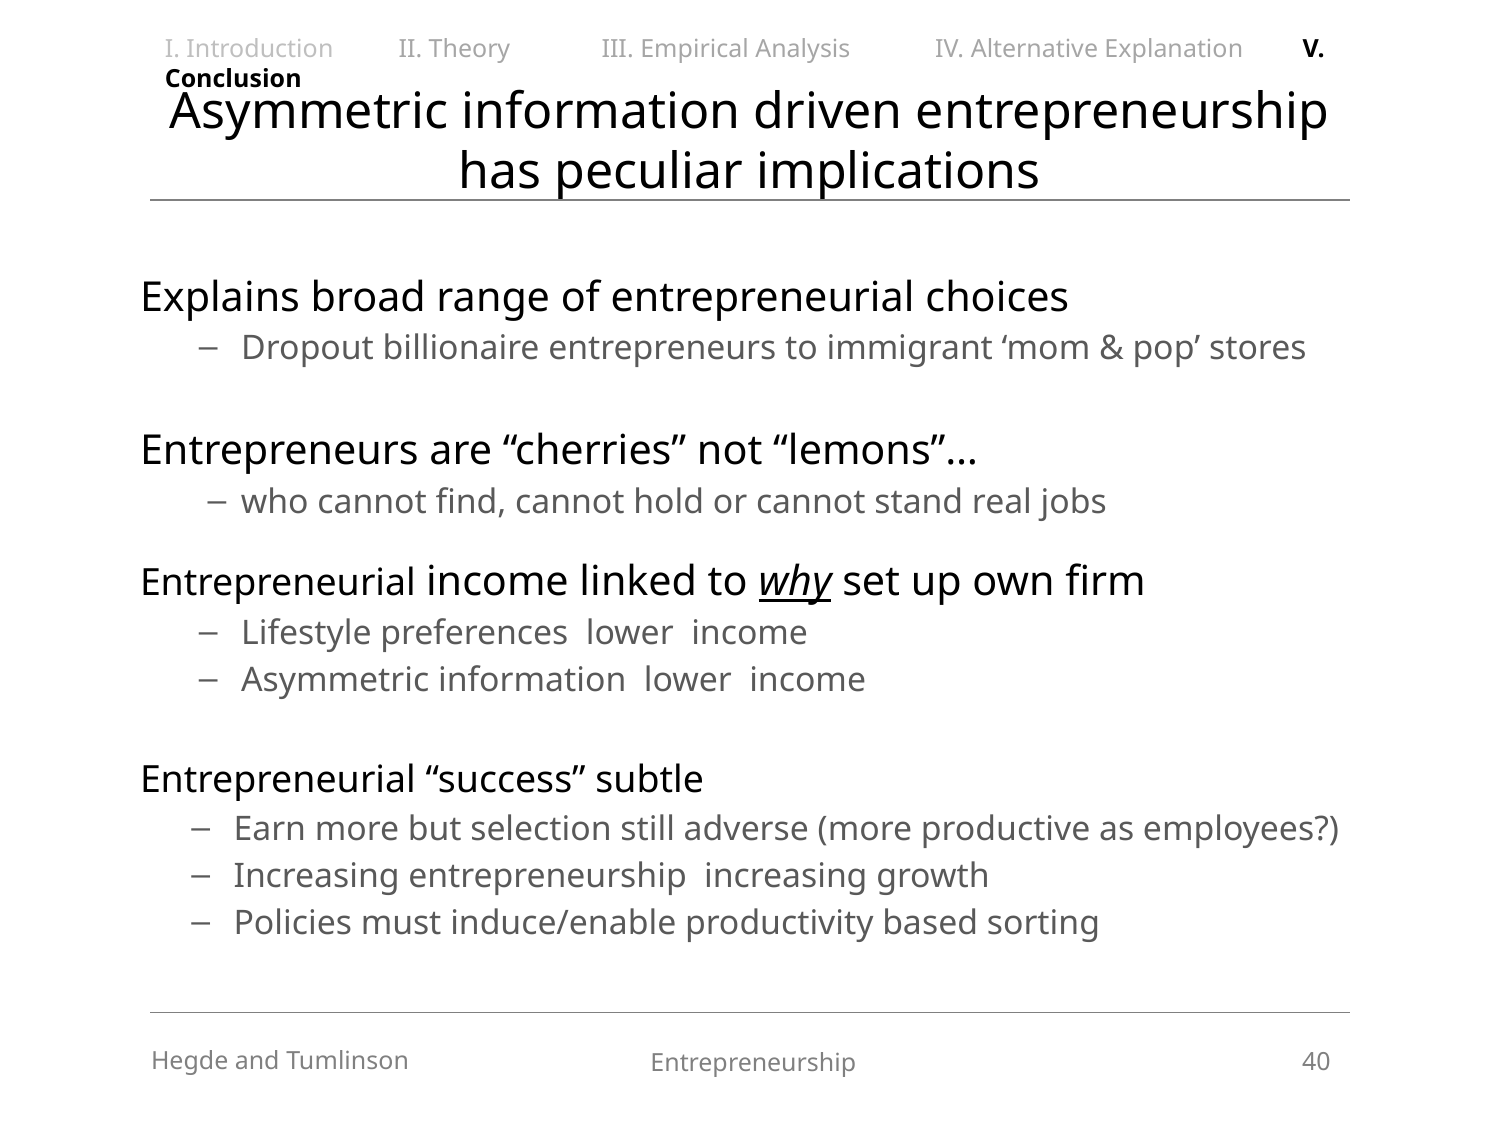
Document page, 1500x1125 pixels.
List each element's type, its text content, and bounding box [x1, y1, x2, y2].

text_box Entrepreneurship [635, 1039, 872, 1084]
text_box Hegde and Tumlinson [136, 1037, 425, 1083]
slide_number 40 [1233, 1032, 1346, 1093]
title Asymmetric information driven entrepreneurship has peculiar implications [137, 45, 1363, 233]
text_box I. Introduction II. Theory III. Empirical Analysis IV. Alternative Explanation V. Conclusion [149, 24, 1350, 100]
